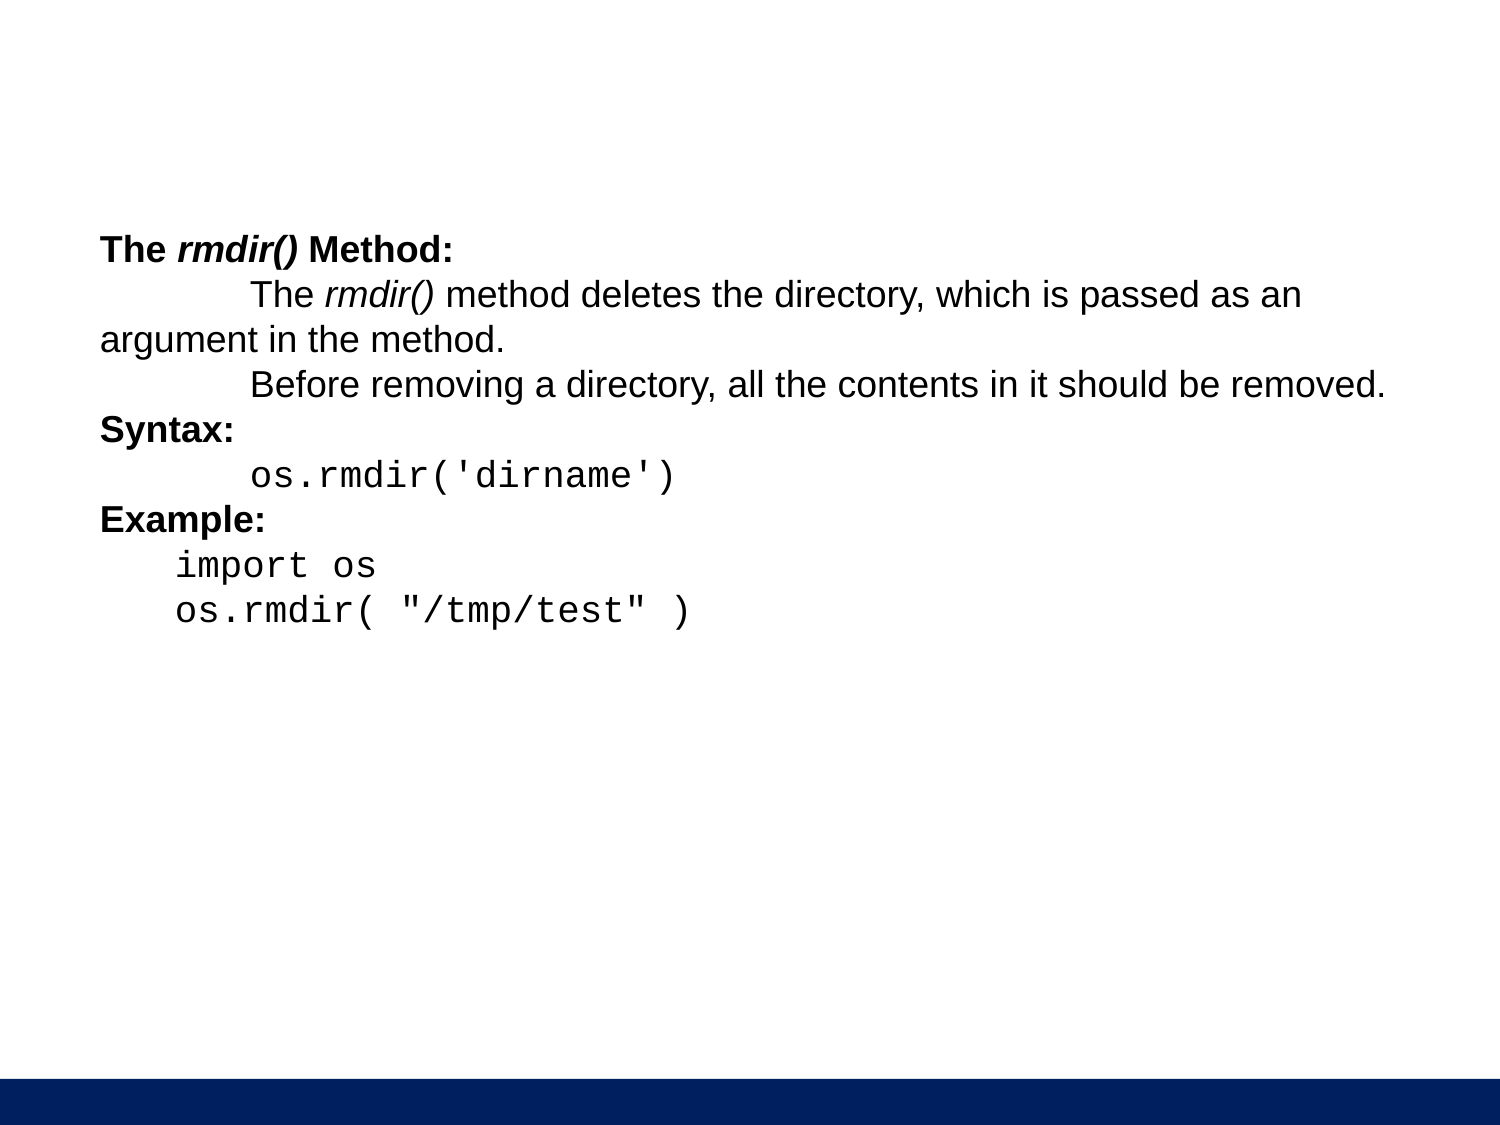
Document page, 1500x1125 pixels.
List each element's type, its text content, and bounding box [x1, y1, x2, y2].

list The rmdir() Method: The rmdir() method deletes the directory, which is passed as an argument in the method. Before removing a directory, all the contents in it should be removed. Syntax: os.rmdir('dirname') Example: import os os.rmdir( "/tmp/test" ) [99, 224, 1438, 1013]
